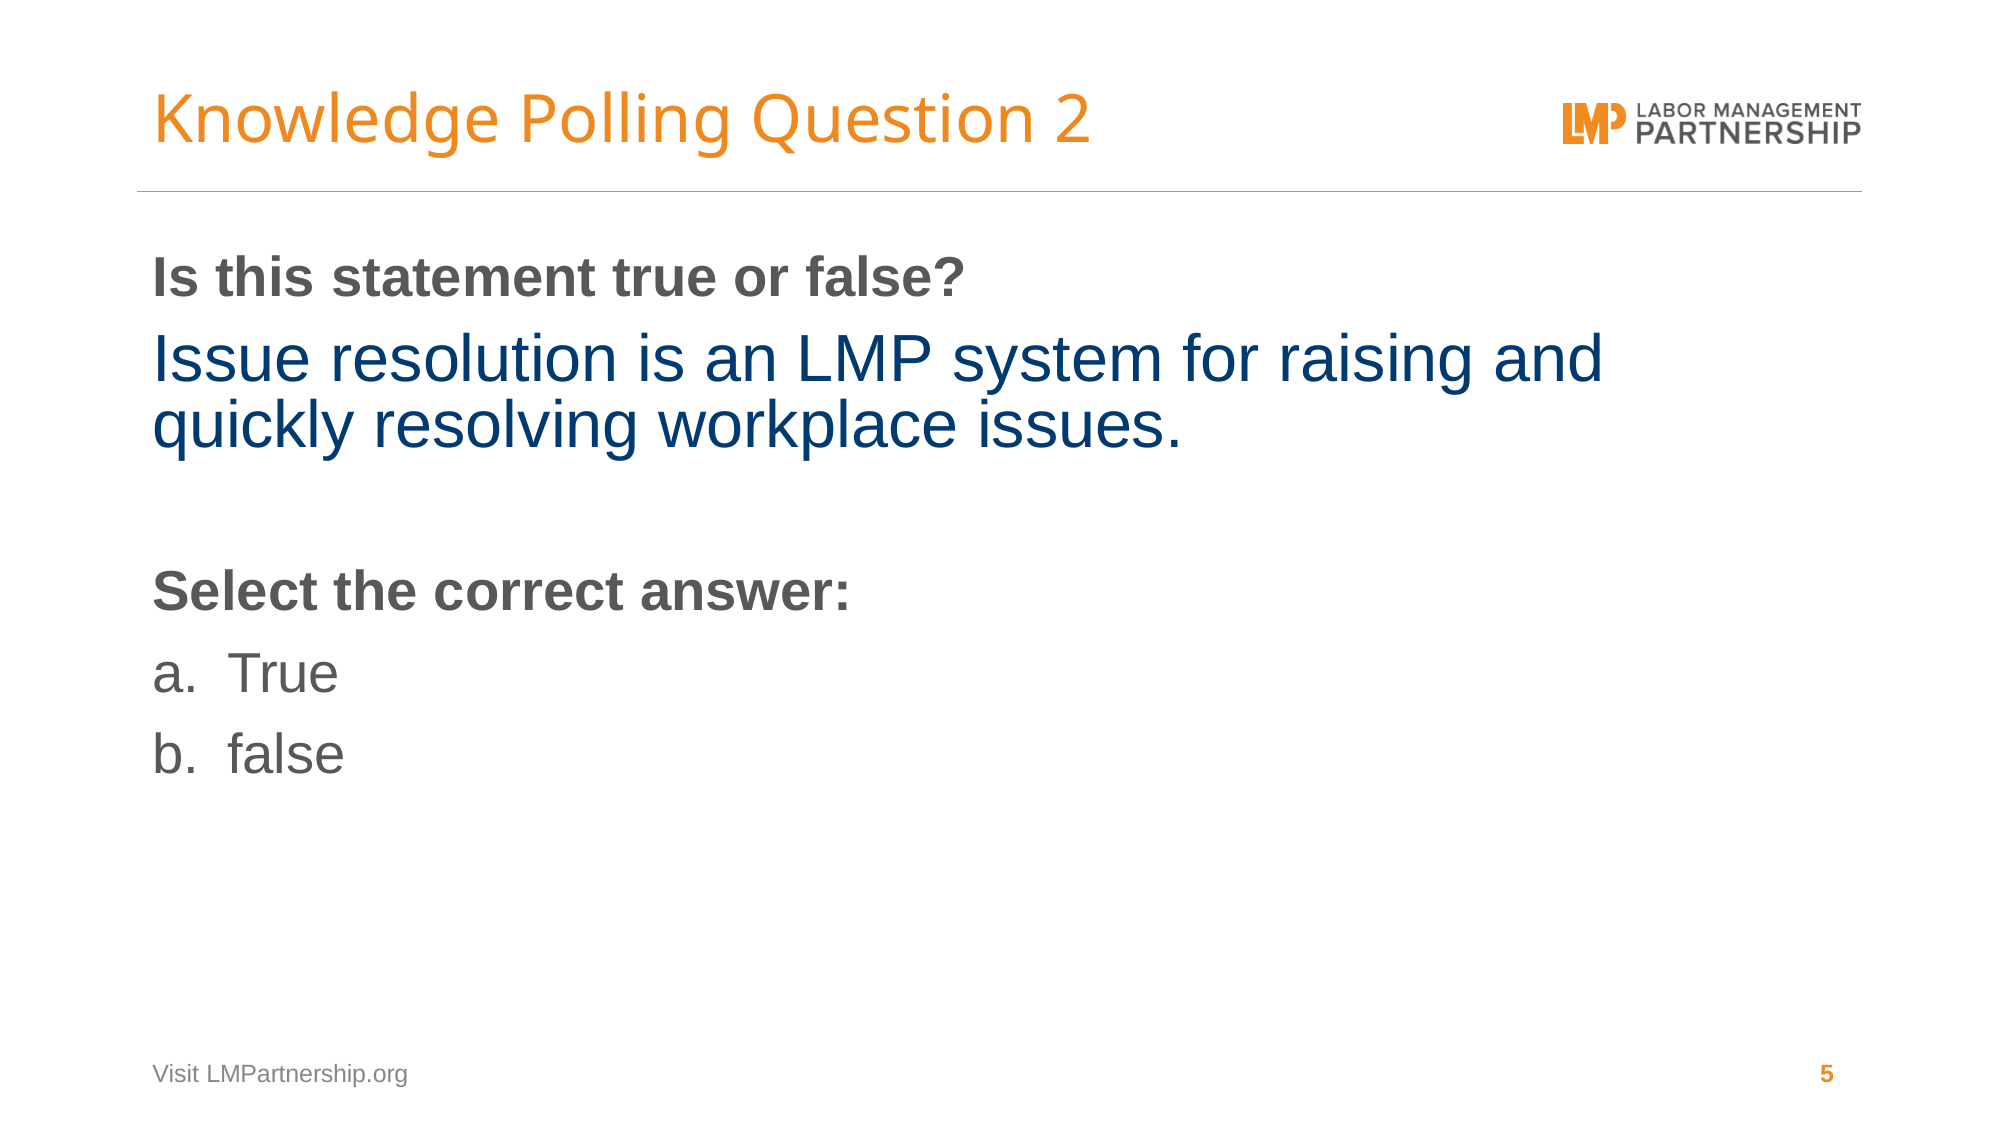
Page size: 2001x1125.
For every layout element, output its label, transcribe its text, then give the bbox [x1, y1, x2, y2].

text_box Is this statement true or false? Issue resolution is an LMP system for raising and quickly resolving workplace issues. Select the correct answer: True false [150, 231, 1788, 785]
slide_number 5 [1813, 1057, 1857, 1125]
picture [1850, 103, 1861, 144]
text_box Visit LMPartnership.org [150, 1057, 415, 1088]
title Knowledge Polling Question 2 [150, 67, 1850, 264]
